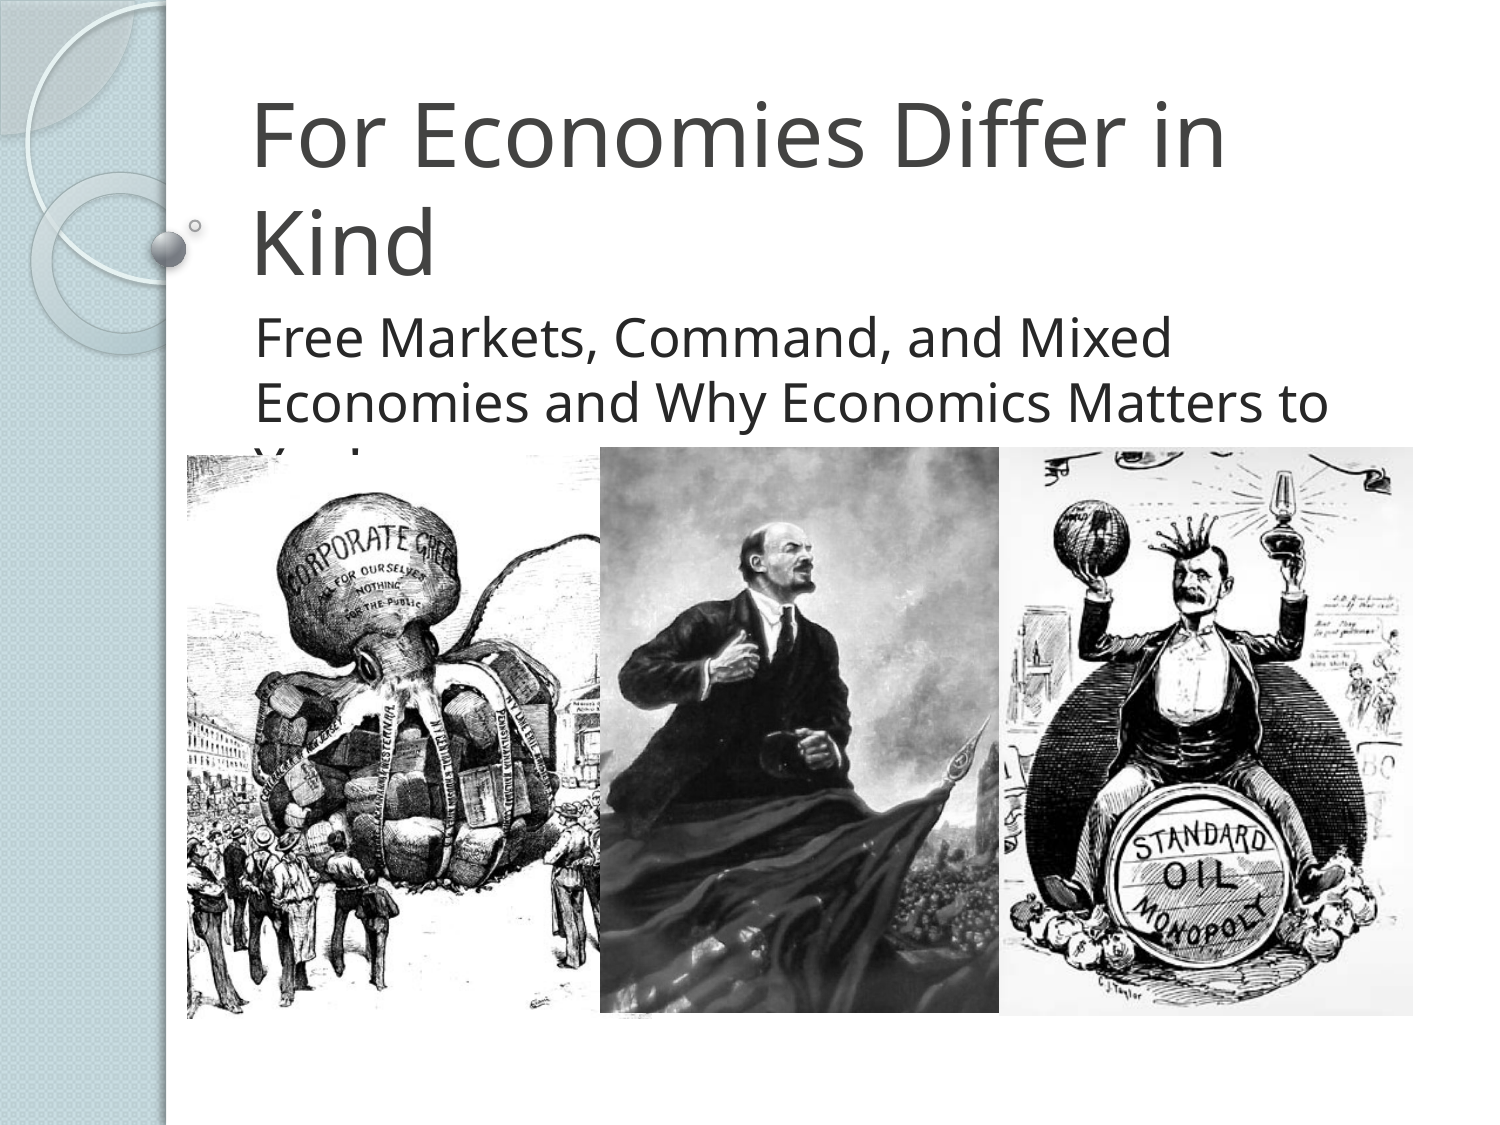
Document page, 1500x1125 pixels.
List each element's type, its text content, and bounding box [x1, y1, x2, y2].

picture [187, 447, 1413, 1019]
subtitle Free Markets, Command, and Mixed Economies and Why Economics Matters to You! [234, 303, 1450, 591]
title For Economies Differ in Kind [234, 59, 1450, 301]
